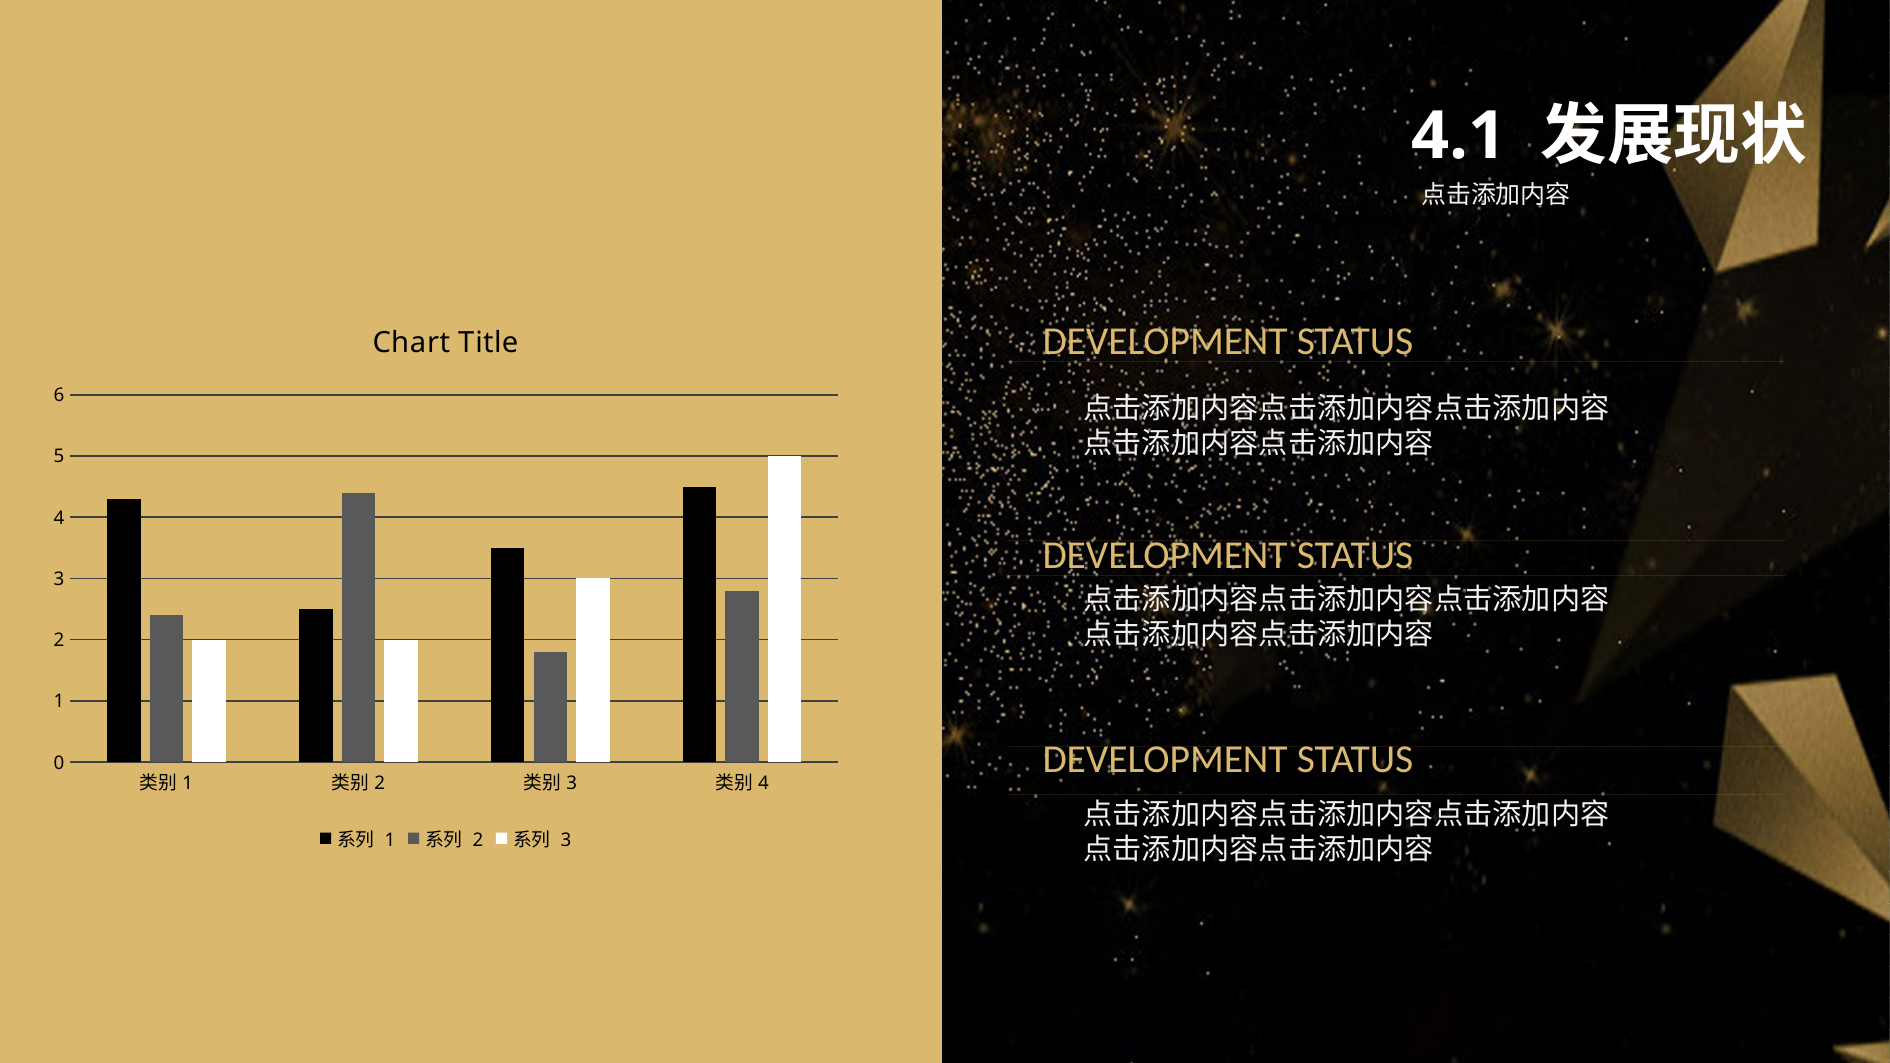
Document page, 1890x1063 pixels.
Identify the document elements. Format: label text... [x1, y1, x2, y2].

text_box [1005, 538, 1042, 543]
text_box 4.1 发展现状 [1411, 92, 1808, 180]
text_box 点击添加内容 [1406, 171, 1586, 217]
text_box DEVELOPMENT STATUS [1042, 312, 1414, 370]
text_box [1414, 360, 1788, 364]
text_box 点击添加内容点击添加内容点击添加内容 点击添加内容点击添加内容 [1083, 389, 1611, 467]
text_box [0, 0, 944, 1063]
chart [36, 292, 855, 859]
text_box [1005, 360, 1042, 364]
text_box 点击添加内容点击添加内容点击添加内容 点击添加内容点击添加内容 [1083, 580, 1611, 658]
text_box [1005, 793, 1788, 797]
text_box 点击添加内容点击添加内容点击添加内容 点击添加内容点击添加内容 [1083, 794, 1611, 873]
text_box [1005, 745, 1042, 749]
text_box DEVELOPMENT STATUS [1042, 526, 1414, 584]
text_box [1414, 574, 1788, 578]
text_box DEVELOPMENT STATUS [1042, 730, 1414, 789]
picture [944, 0, 1890, 1063]
text_box [1414, 538, 1788, 543]
text_box [1005, 574, 1042, 578]
text_box [1414, 745, 1788, 749]
